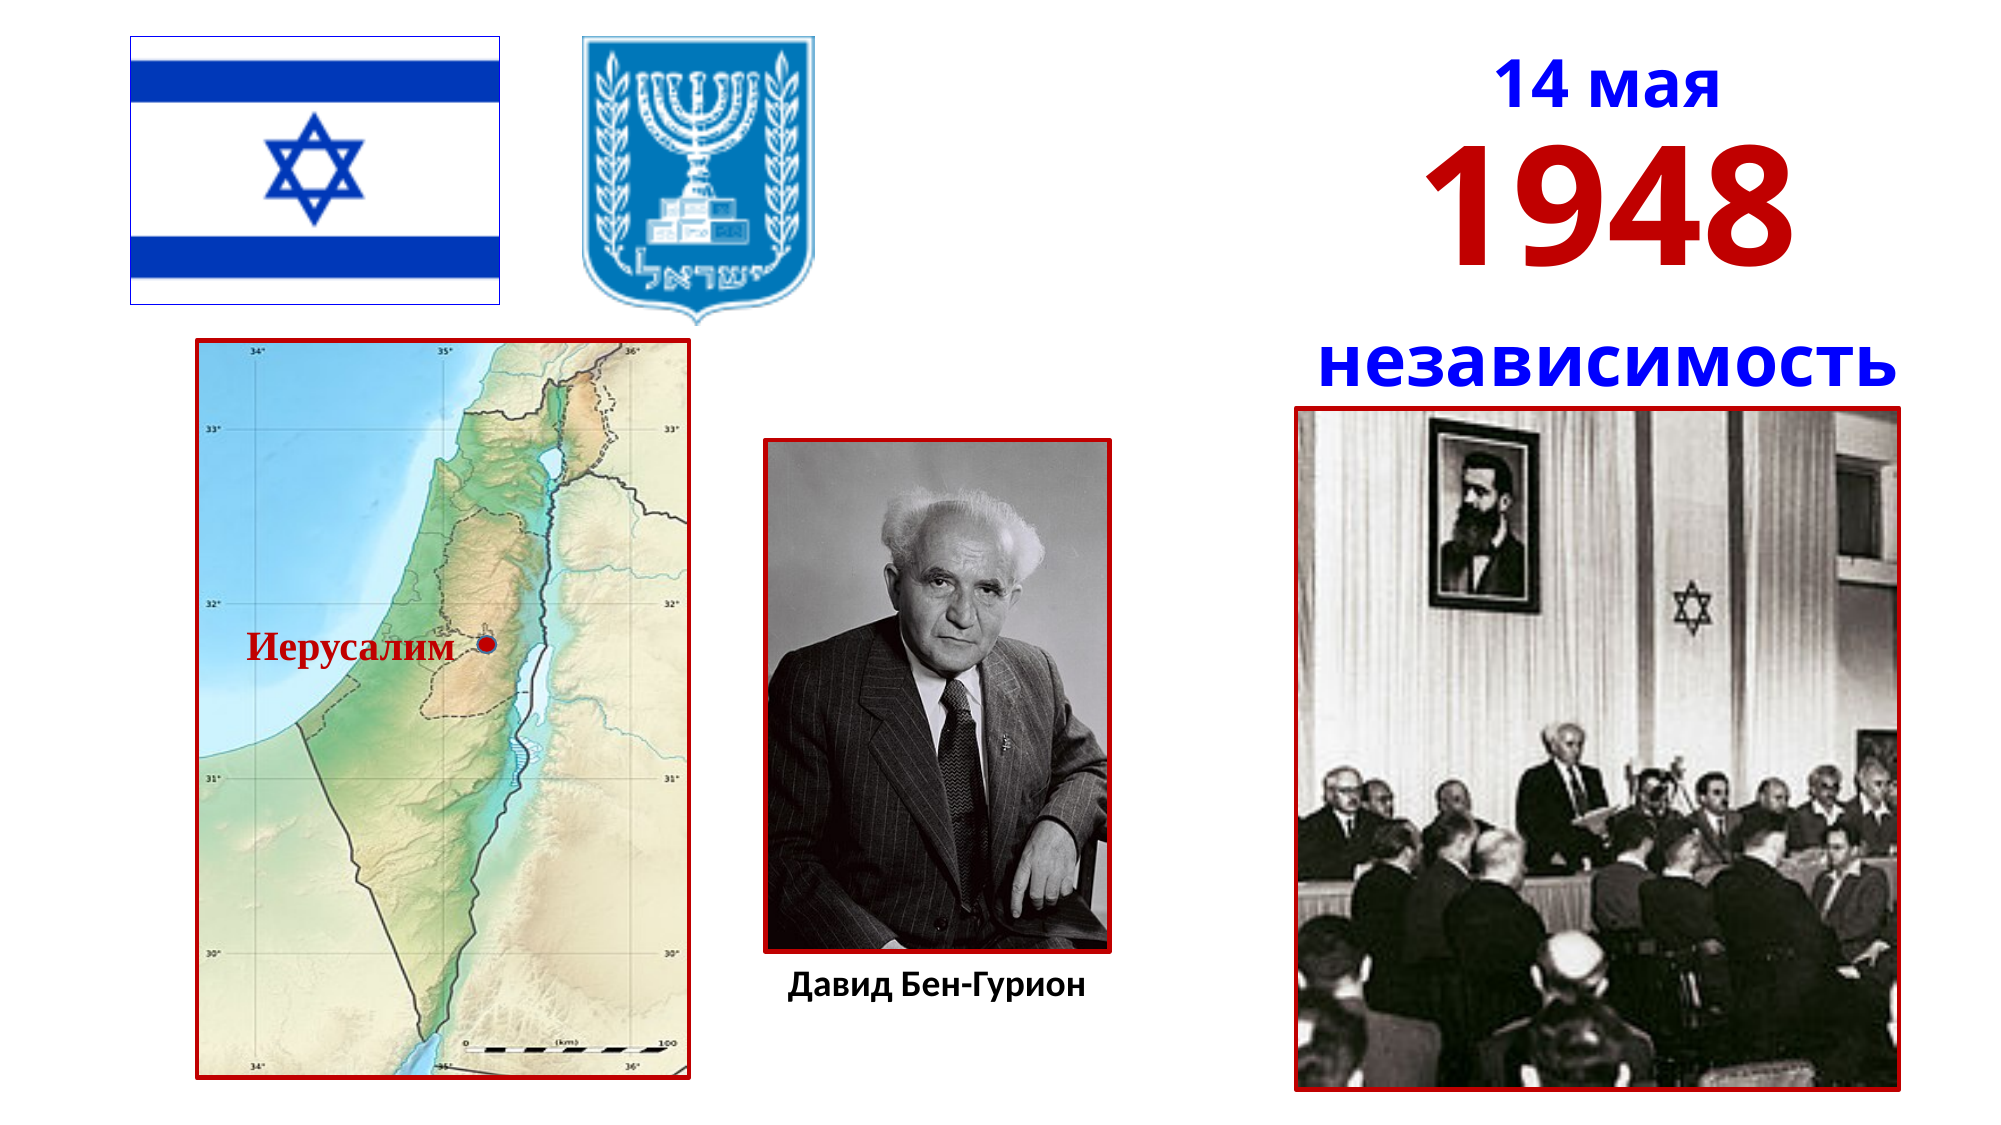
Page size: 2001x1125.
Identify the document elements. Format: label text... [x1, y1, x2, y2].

text_box 14 мая 1948 [1298, 36, 1918, 314]
picture [130, 36, 500, 304]
picture [582, 36, 815, 326]
text_box независимость [1298, 314, 1918, 411]
picture [1298, 410, 1897, 1087]
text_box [199, 342, 687, 1076]
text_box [686, 442, 1188, 1013]
